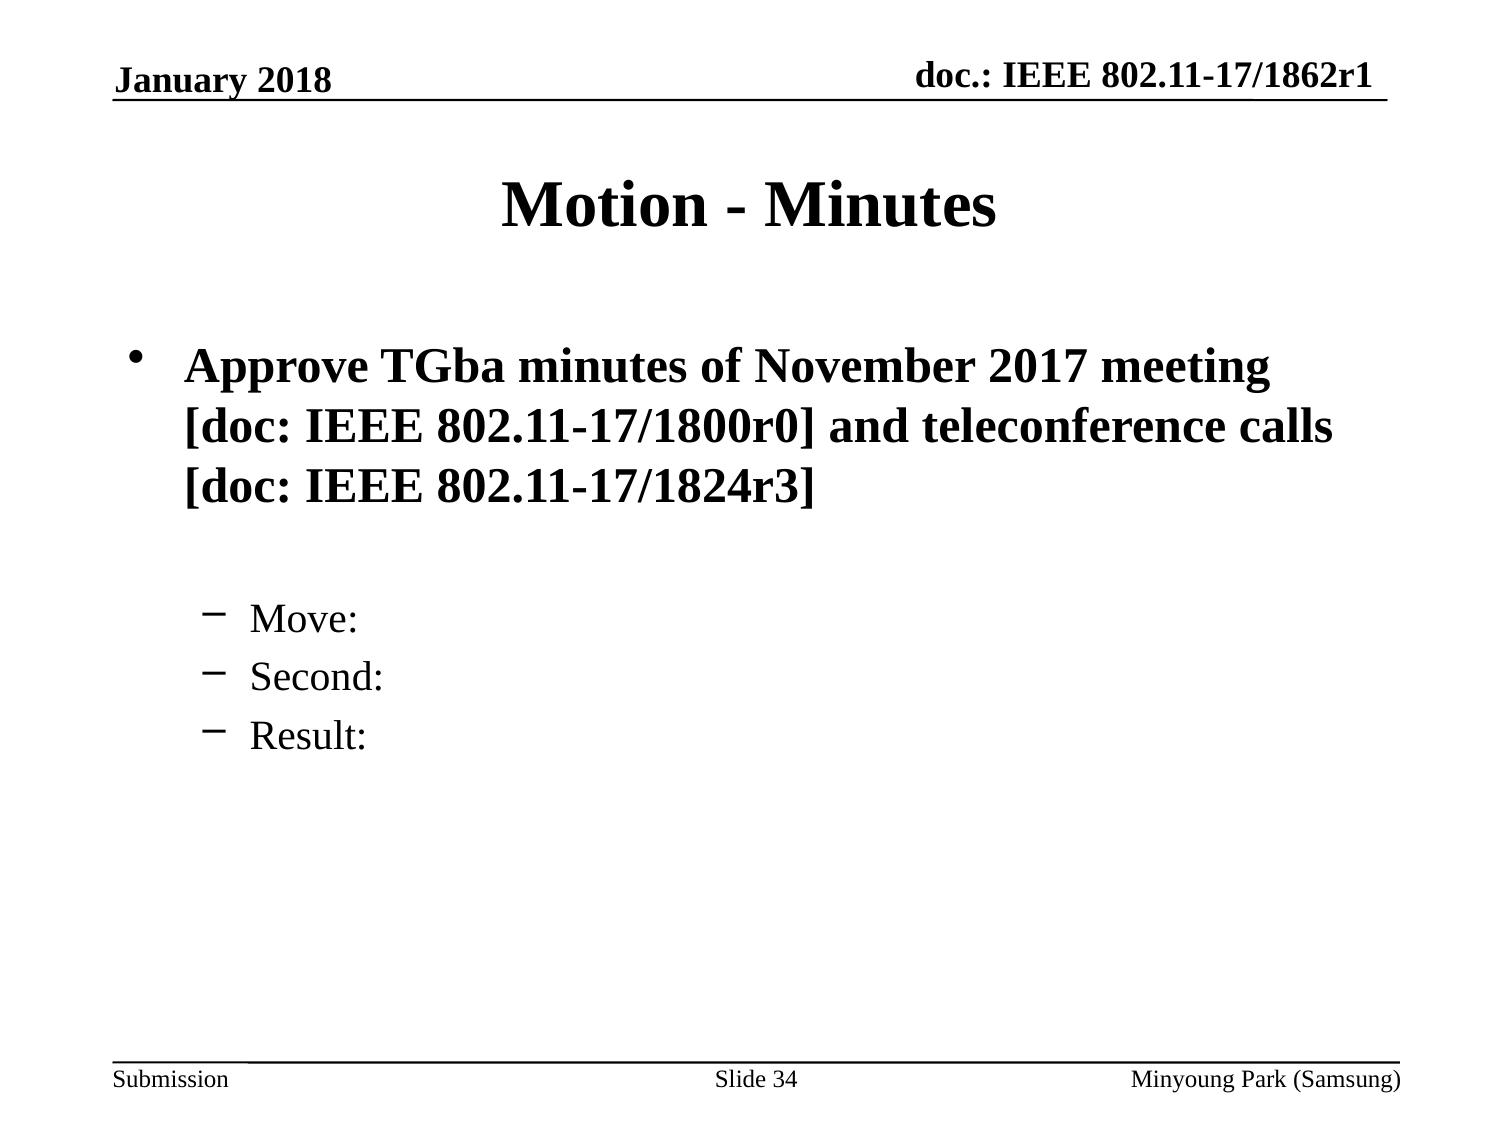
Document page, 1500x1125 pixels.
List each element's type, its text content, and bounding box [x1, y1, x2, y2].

list Approve TGba minutes of November 2017 meeting [doc: IEEE 802.11-17/1800r0] and teleconference calls [doc: IEEE 802.11-17/1824r3] Move: Second: Result: [112, 324, 1388, 1000]
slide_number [114, 54, 335, 101]
title Motion - Minutes [112, 112, 1388, 288]
slide_number Slide 34 [712, 1061, 800, 1093]
footer Minyoung Park (Samsung) [949, 1061, 1402, 1093]
